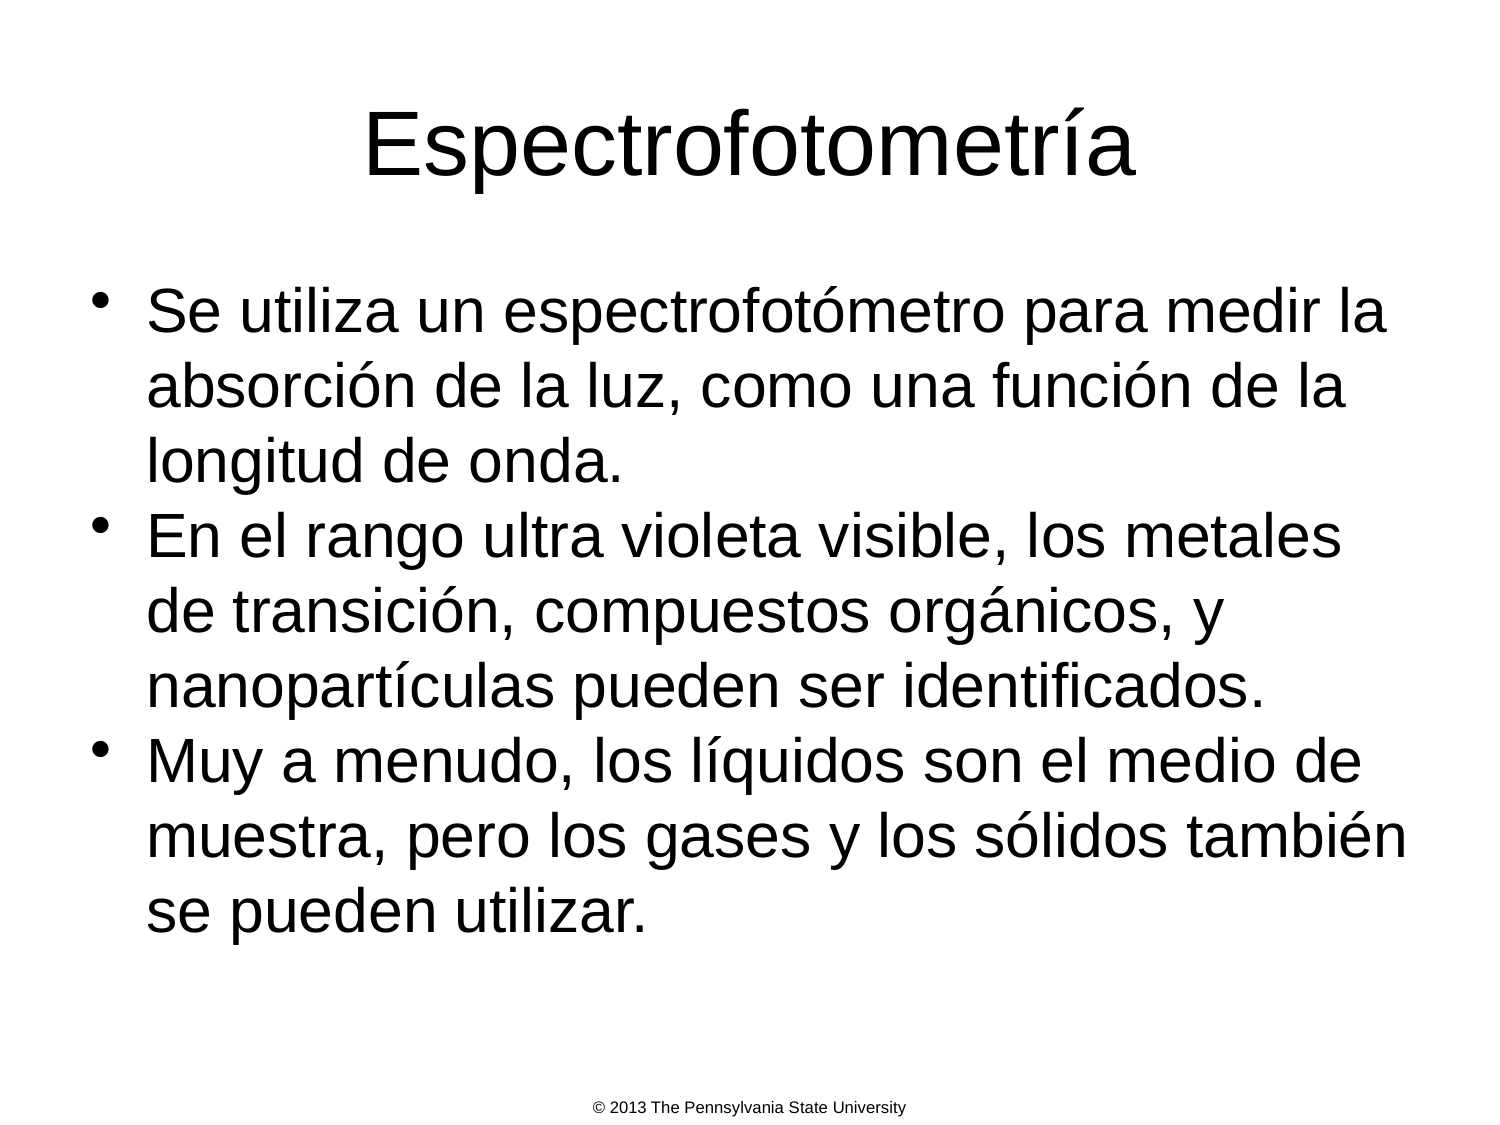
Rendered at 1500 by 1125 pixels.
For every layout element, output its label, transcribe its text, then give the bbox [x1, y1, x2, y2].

title Espectrofotometría [74, 44, 1426, 233]
list Se utiliza un espectrofotómetro para medir la absorción de la luz, como una función de la longitud de onda. En el rango ultra violeta visible, los metales de transición, compuestos orgánicos, y nanopartículas pueden ser identificados. Muy a menudo, los líquidos son el medio de muestra, pero los gases y los sólidos también se pueden utilizar. [74, 262, 1426, 951]
